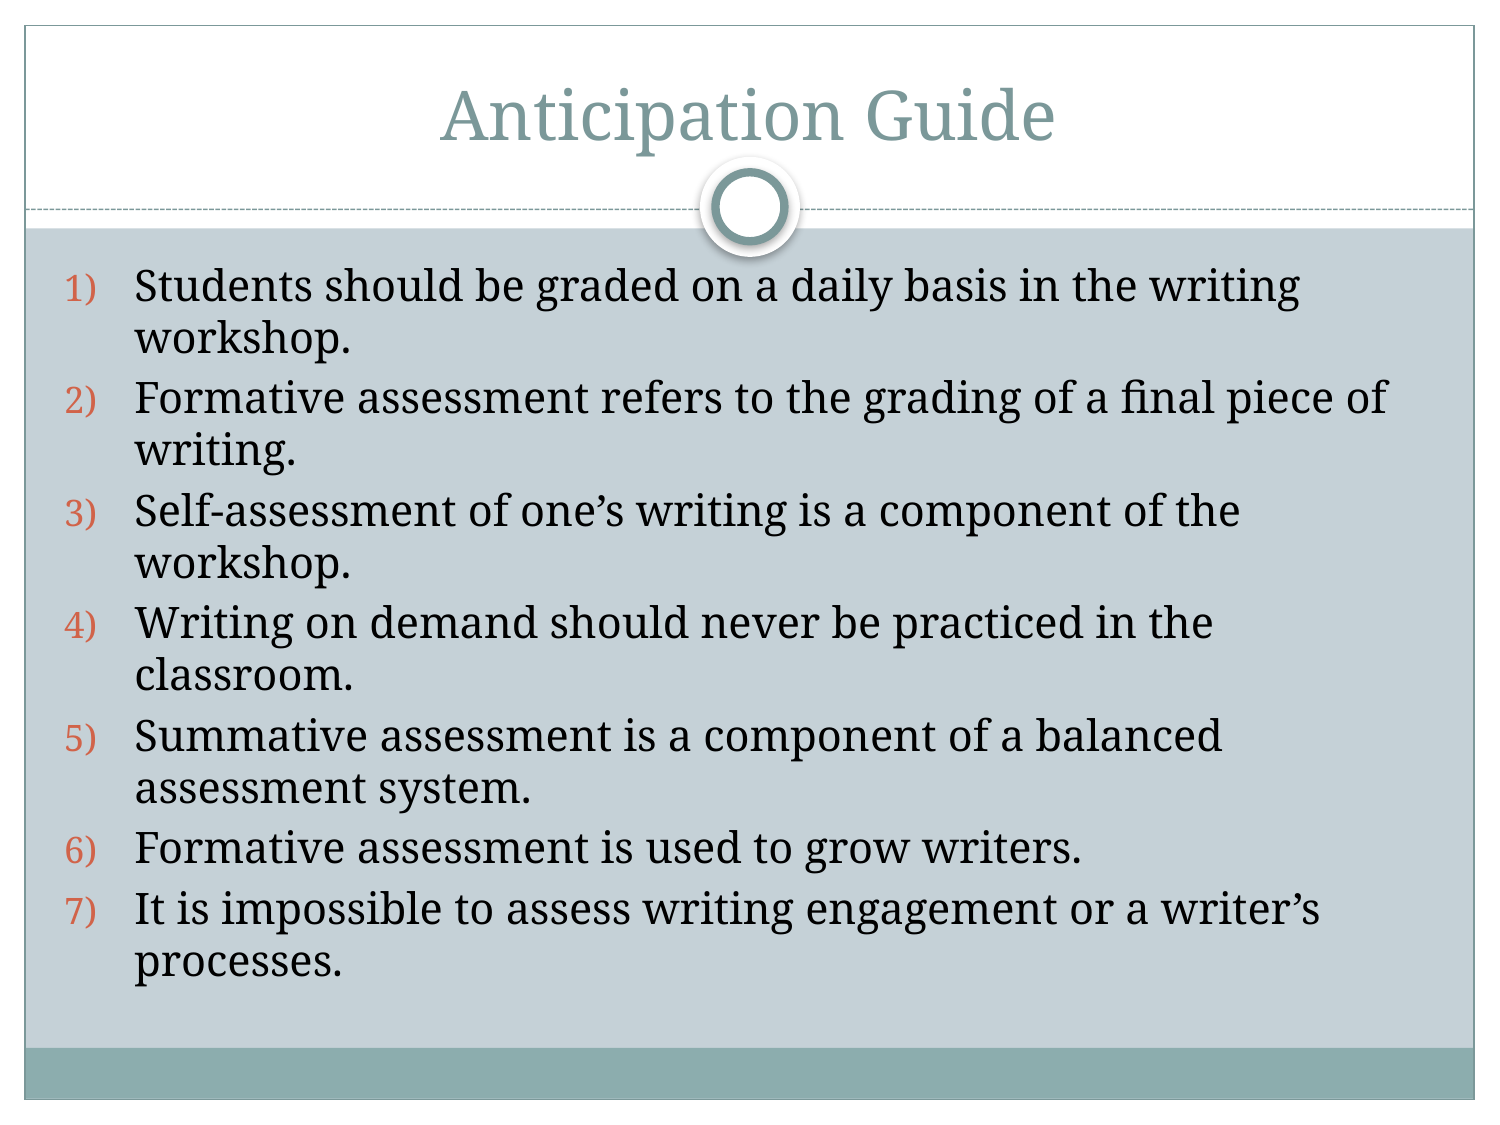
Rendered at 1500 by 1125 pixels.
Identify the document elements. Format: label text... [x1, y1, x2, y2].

list Students should be graded on a daily basis in the writing workshop. Formative assessment refers to the grading of a final piece of writing. Self-assessment of one’s writing is a component of the workshop. Writing on demand should never be practiced in the classroom. Summative assessment is a component of a balanced assessment system. Formative assessment is used to grow writers. It is impossible to assess writing engagement or a writer’s processes. [49, 250, 1445, 1001]
title Anticipation Guide [49, 37, 1450, 162]
